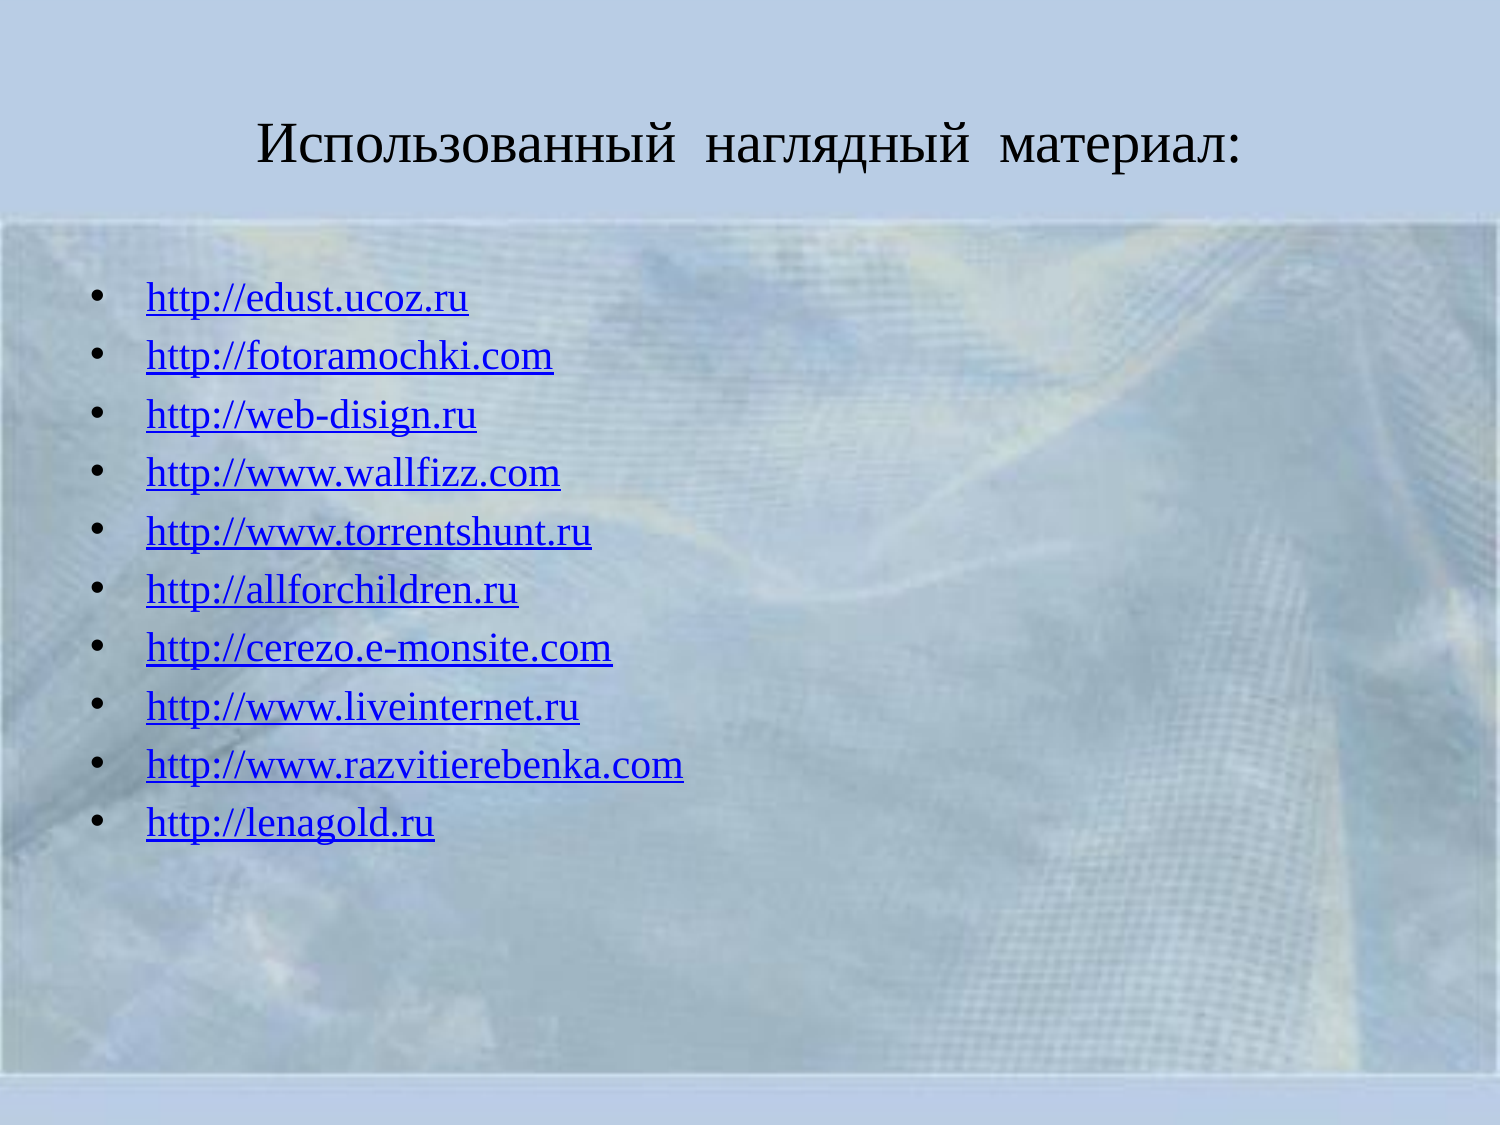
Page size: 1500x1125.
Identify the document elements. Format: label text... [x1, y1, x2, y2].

title Использованный наглядный материал: [74, 44, 1426, 233]
list http://edust.ucoz.ru http://fotoramochki.com http://web-disign.ru http://www.wallfizz.com http://www.torrentshunt.ru http://allforchildren.ru http://cerezo.e-monsite.com http://www.liveinternet.ru http://www.razvitierebenka.com http://lenagold.ru [74, 262, 1426, 1006]
picture [0, 0, 1500, 1125]
